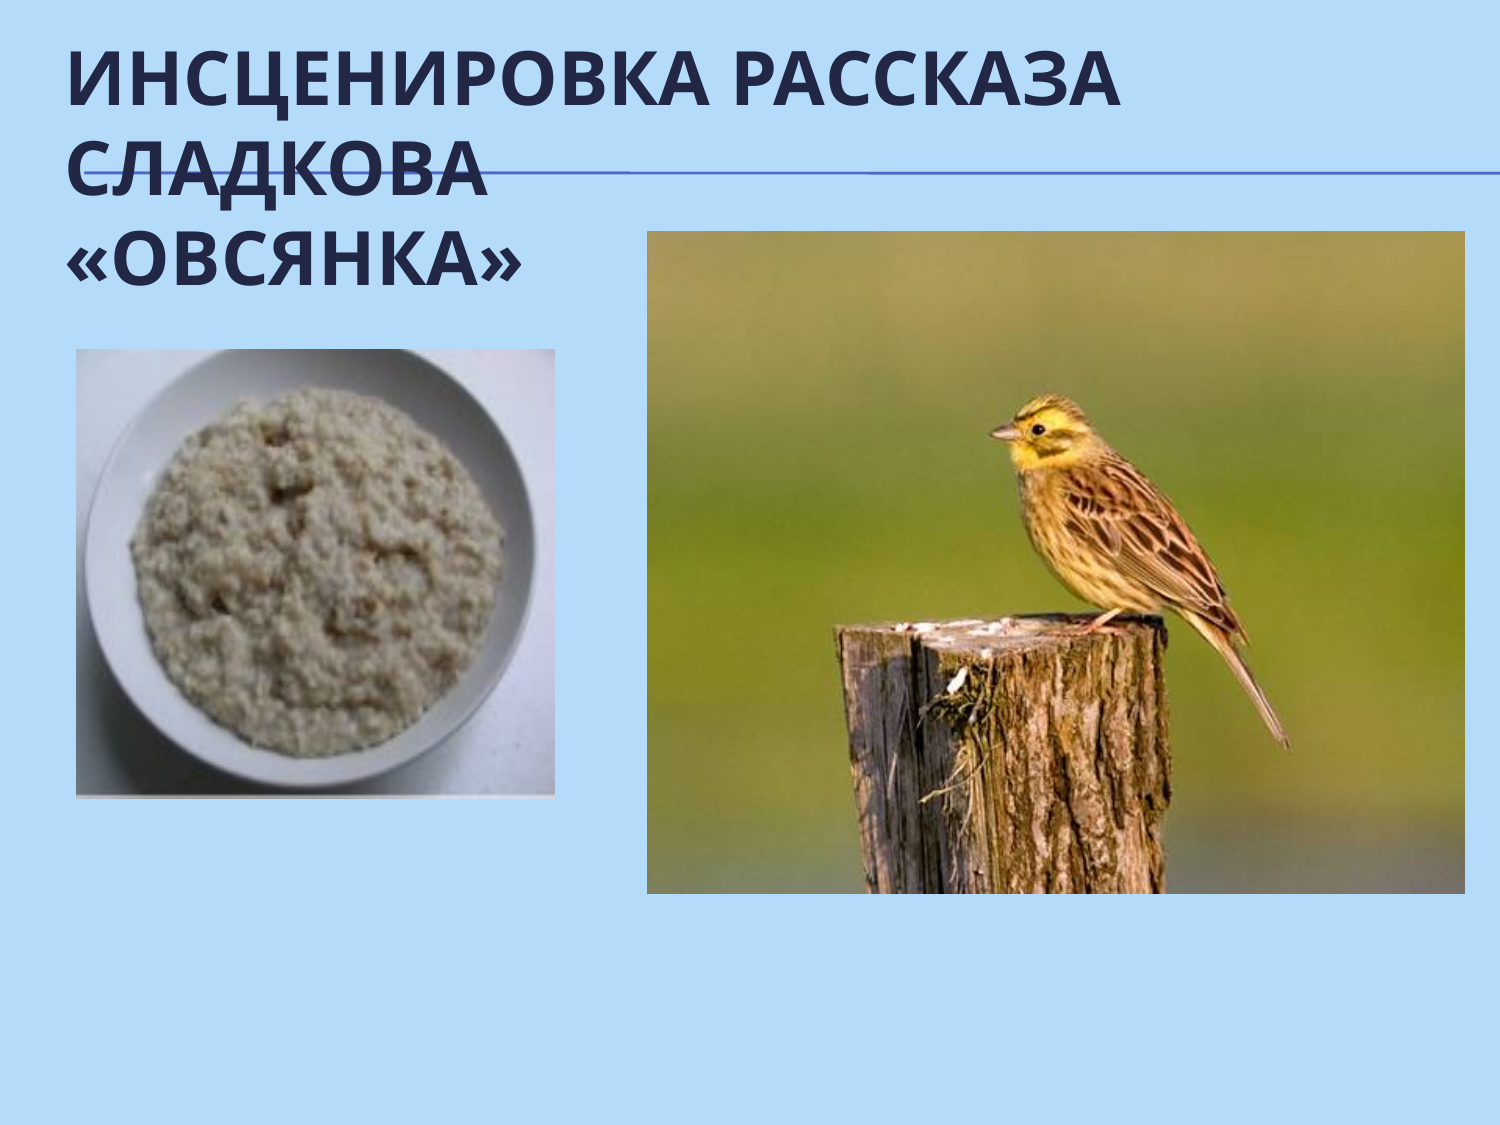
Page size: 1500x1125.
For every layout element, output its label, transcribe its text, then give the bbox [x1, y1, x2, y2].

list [646, 231, 1466, 894]
picture [76, 349, 555, 799]
title Инсценировка рассказа Сладкова «Овсянка» [50, 75, 1475, 256]
